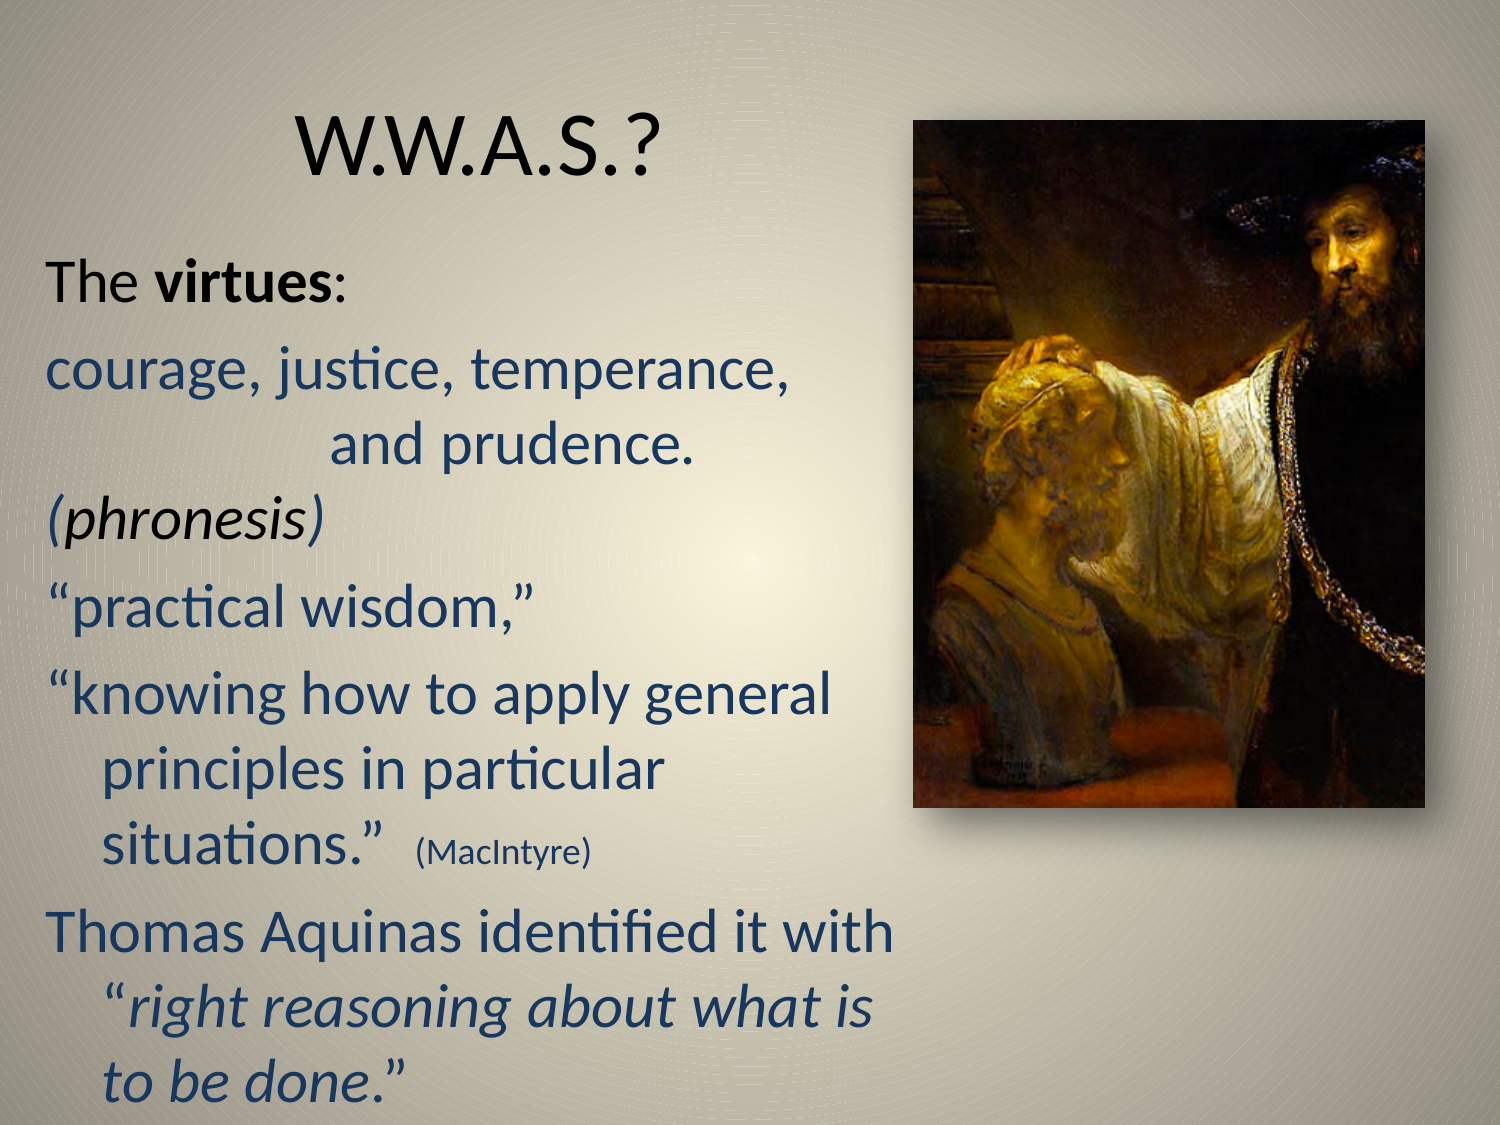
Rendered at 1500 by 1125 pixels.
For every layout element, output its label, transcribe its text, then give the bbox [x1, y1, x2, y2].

title W.W.A.S.? [75, 45, 886, 232]
picture [913, 120, 1426, 809]
list The virtues: courage, justice, temperance, and prudence. (phronesis) “practical wisdom,” “knowing how to apply general principles in particular situations.” (MacIntyre) Thomas Aquinas identified it with “right reasoning about what is to be done.” [30, 232, 914, 1044]
